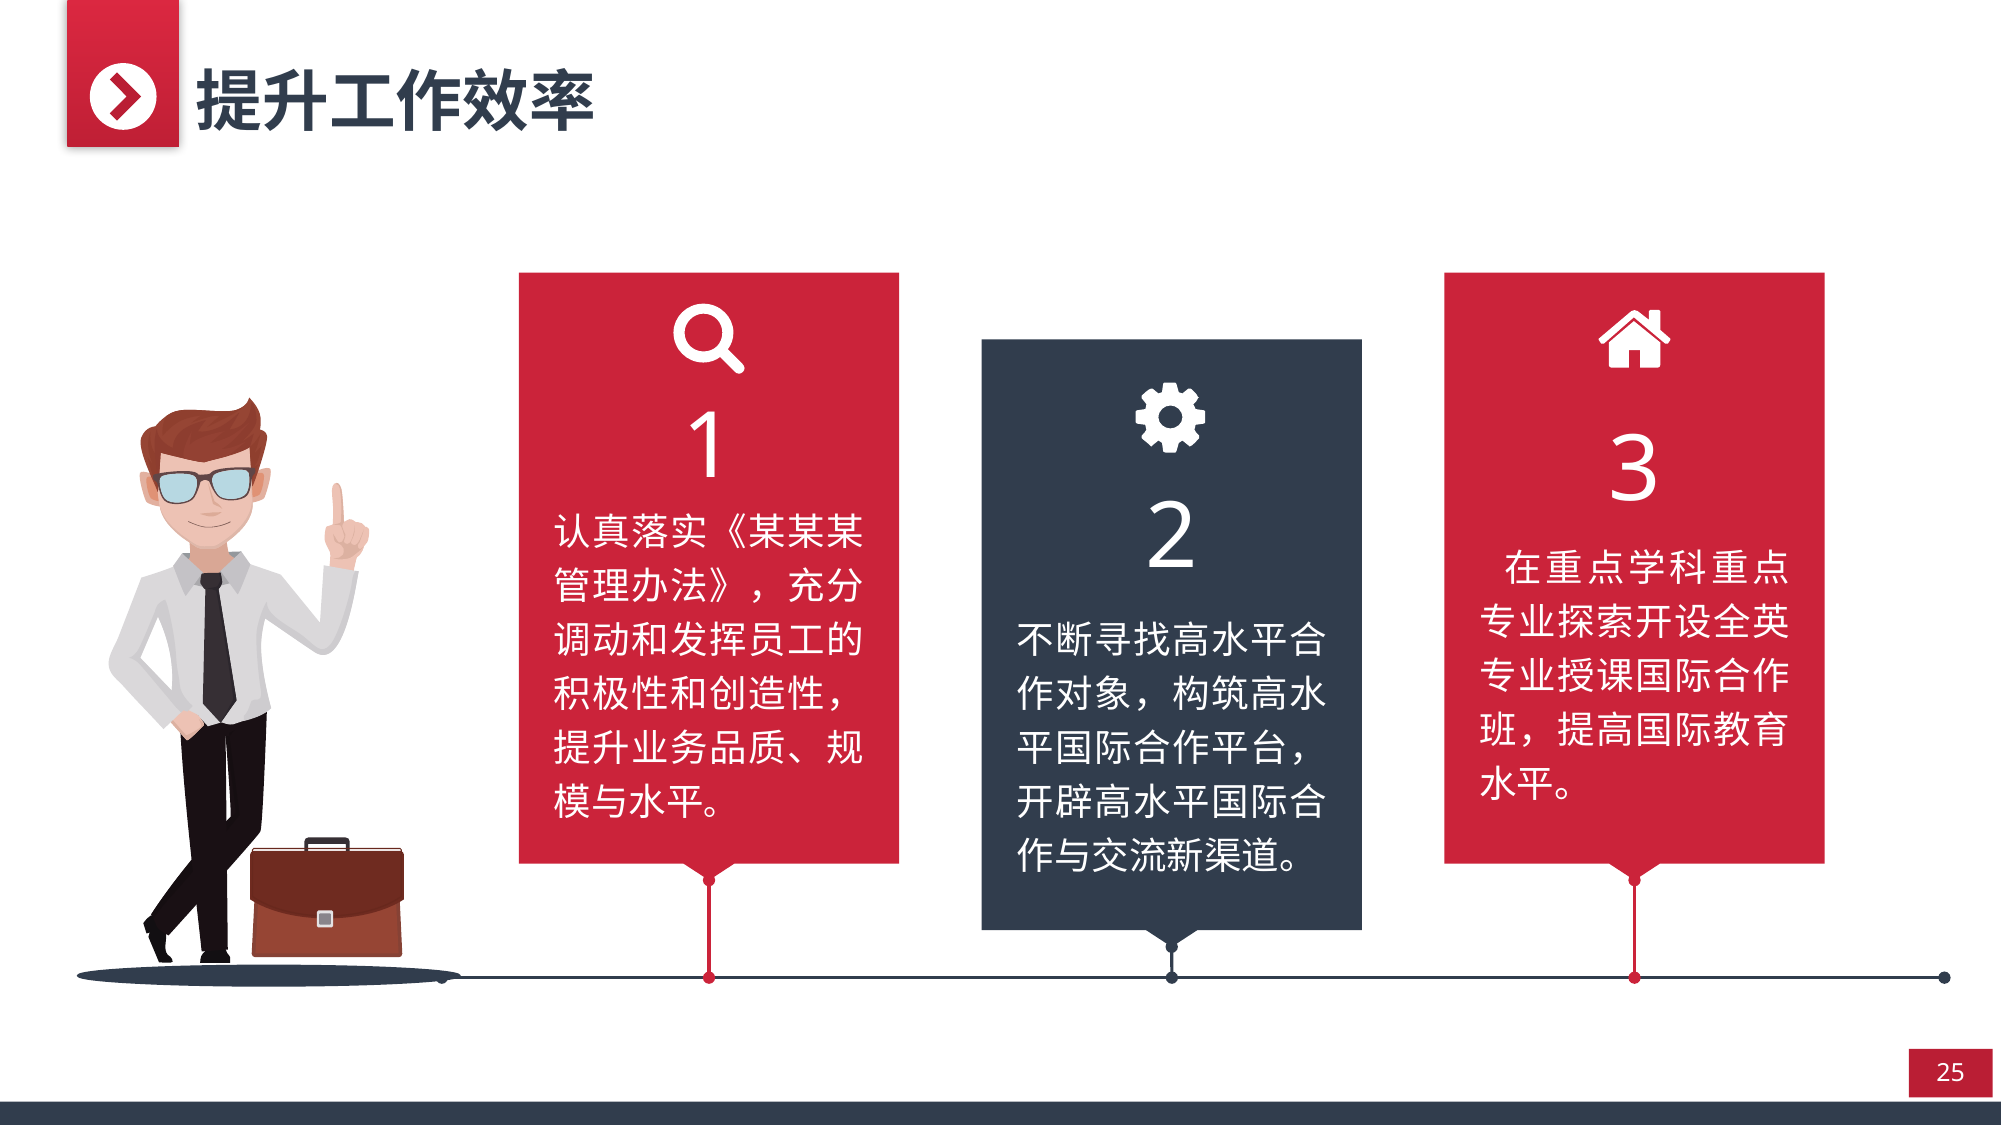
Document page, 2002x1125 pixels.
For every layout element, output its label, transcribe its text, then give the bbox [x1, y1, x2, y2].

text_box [89, 62, 157, 131]
text_box 2 [1077, 468, 1267, 593]
text_box [1442, 270, 1827, 879]
text_box 在重点学科重点专业探索开设全英专业授课国际合作班，提高国际教育水平。 [1464, 527, 1805, 813]
text_box [1598, 309, 1671, 368]
text_box 认真落实《某某某管理办法》，充分调动和发挥员工的积极性和创造性，提升业务品质、规模与水平。 [538, 492, 880, 831]
text_box [77, 968, 440, 986]
text_box [1135, 382, 1206, 453]
text_box 提升工作效率 [187, 50, 1020, 146]
text_box [979, 337, 1364, 946]
text_box [444, 971, 460, 976]
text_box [108, 397, 405, 964]
text_box [673, 303, 745, 374]
text_box 1 [633, 378, 785, 492]
text_box [67, 0, 179, 147]
text_box [516, 270, 902, 879]
text_box 不断寻找高水平合作对象，构筑高水平国际合作平台，开辟高水平国际合作与交流新渠道。 [1001, 599, 1342, 885]
text_box 3 [1567, 401, 1702, 526]
